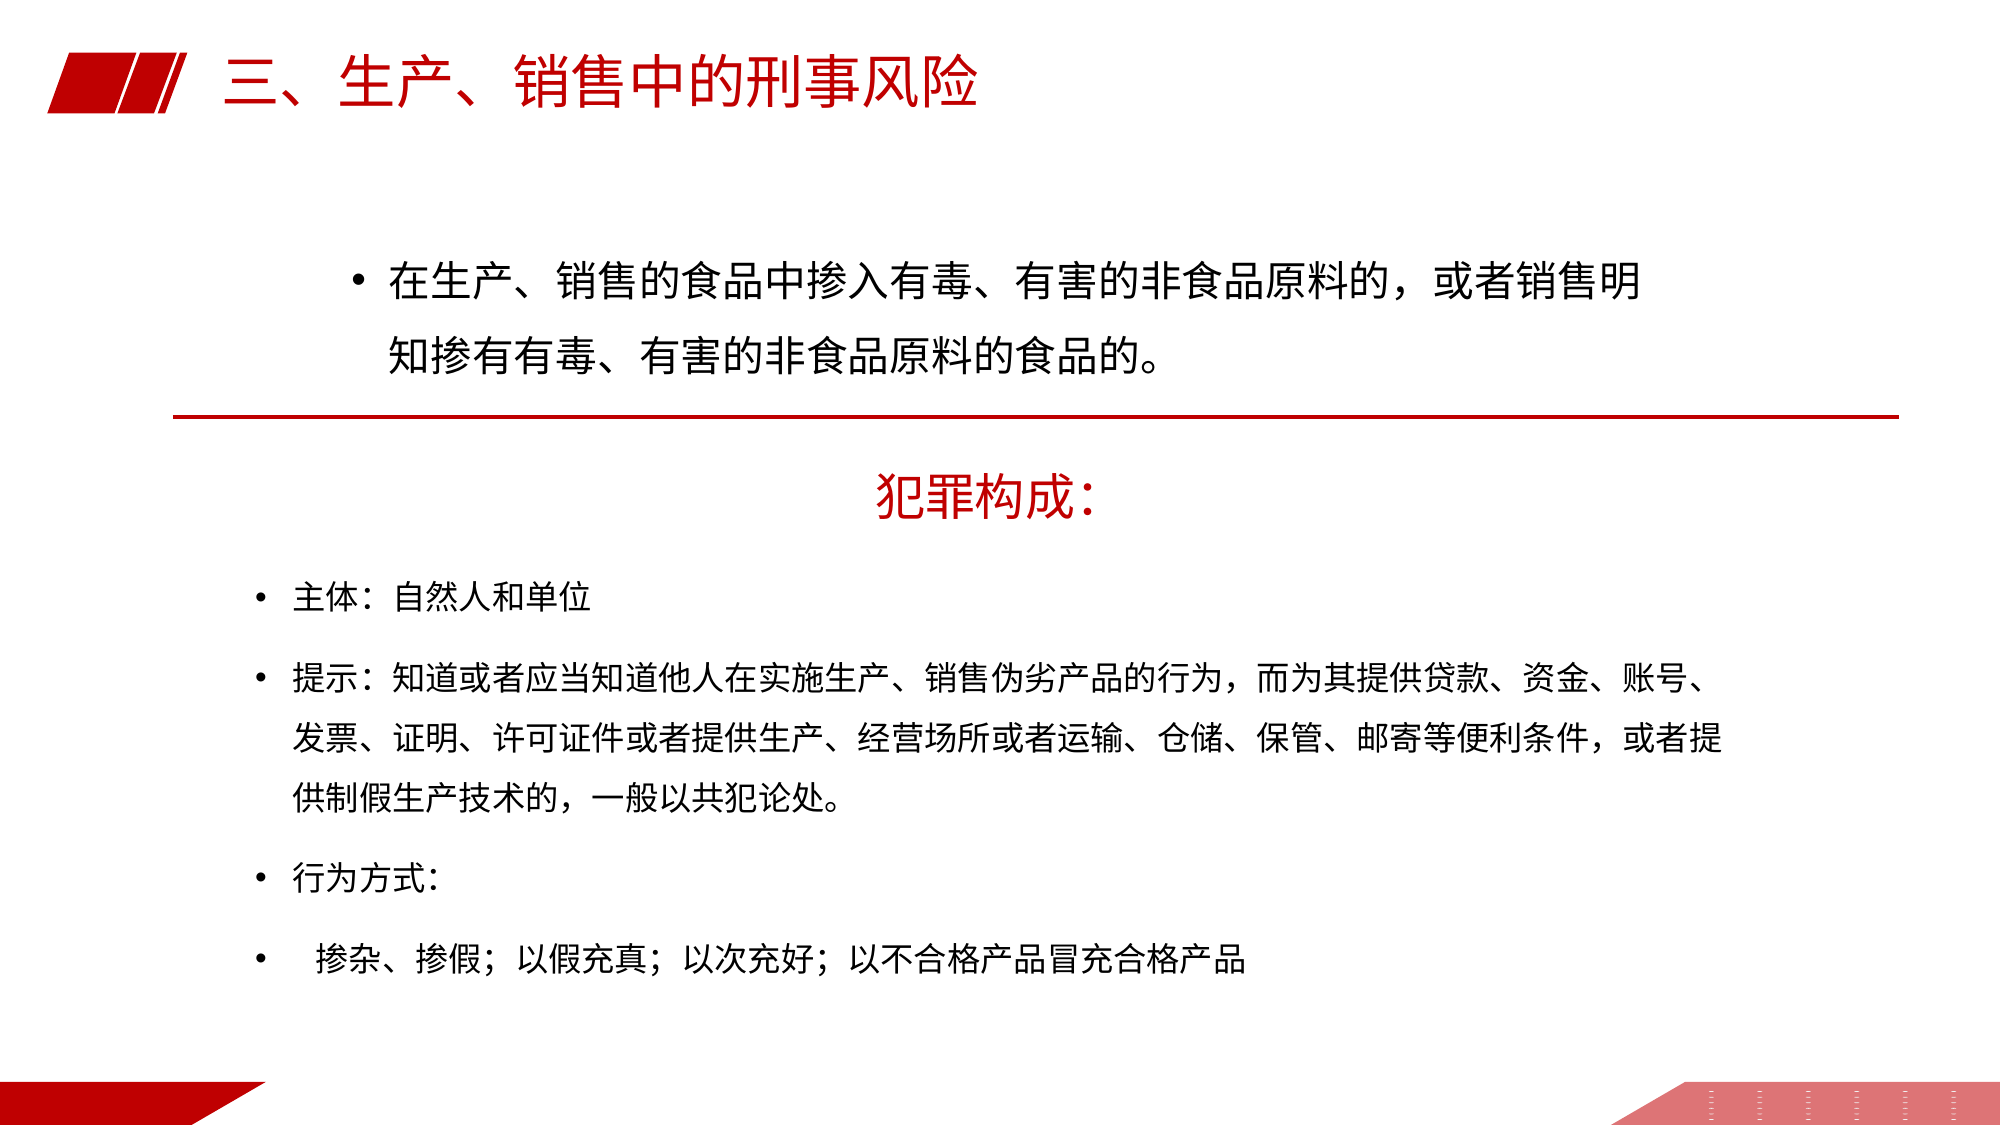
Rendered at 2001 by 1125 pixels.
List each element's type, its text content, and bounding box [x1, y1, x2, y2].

list 在生产、销售的食品中掺入有毒、有害的非食品原料的，或者销售明知掺有有毒、有害的非食品原料的食品的。 [336, 221, 1664, 415]
text_box 犯罪构成： [849, 449, 1150, 550]
text_box 主体：自然人和单位 提示：知道或者应当知道他人在实施生产、销售伪劣产品的行为，而为其提供贷款、资金、账号、发票、证明、许可证件或者提供生产、经营场所或者运输、仓储、保管、邮寄等便利条件，或者提供制假生产技术的，一般以共犯论处。 行为方式： 掺杂、掺假；以假充真；以次充好；以不合格产品冒充合格产品 [240, 549, 1760, 1056]
text_box 三、生产、销售中的刑事风险 [206, 51, 1050, 118]
